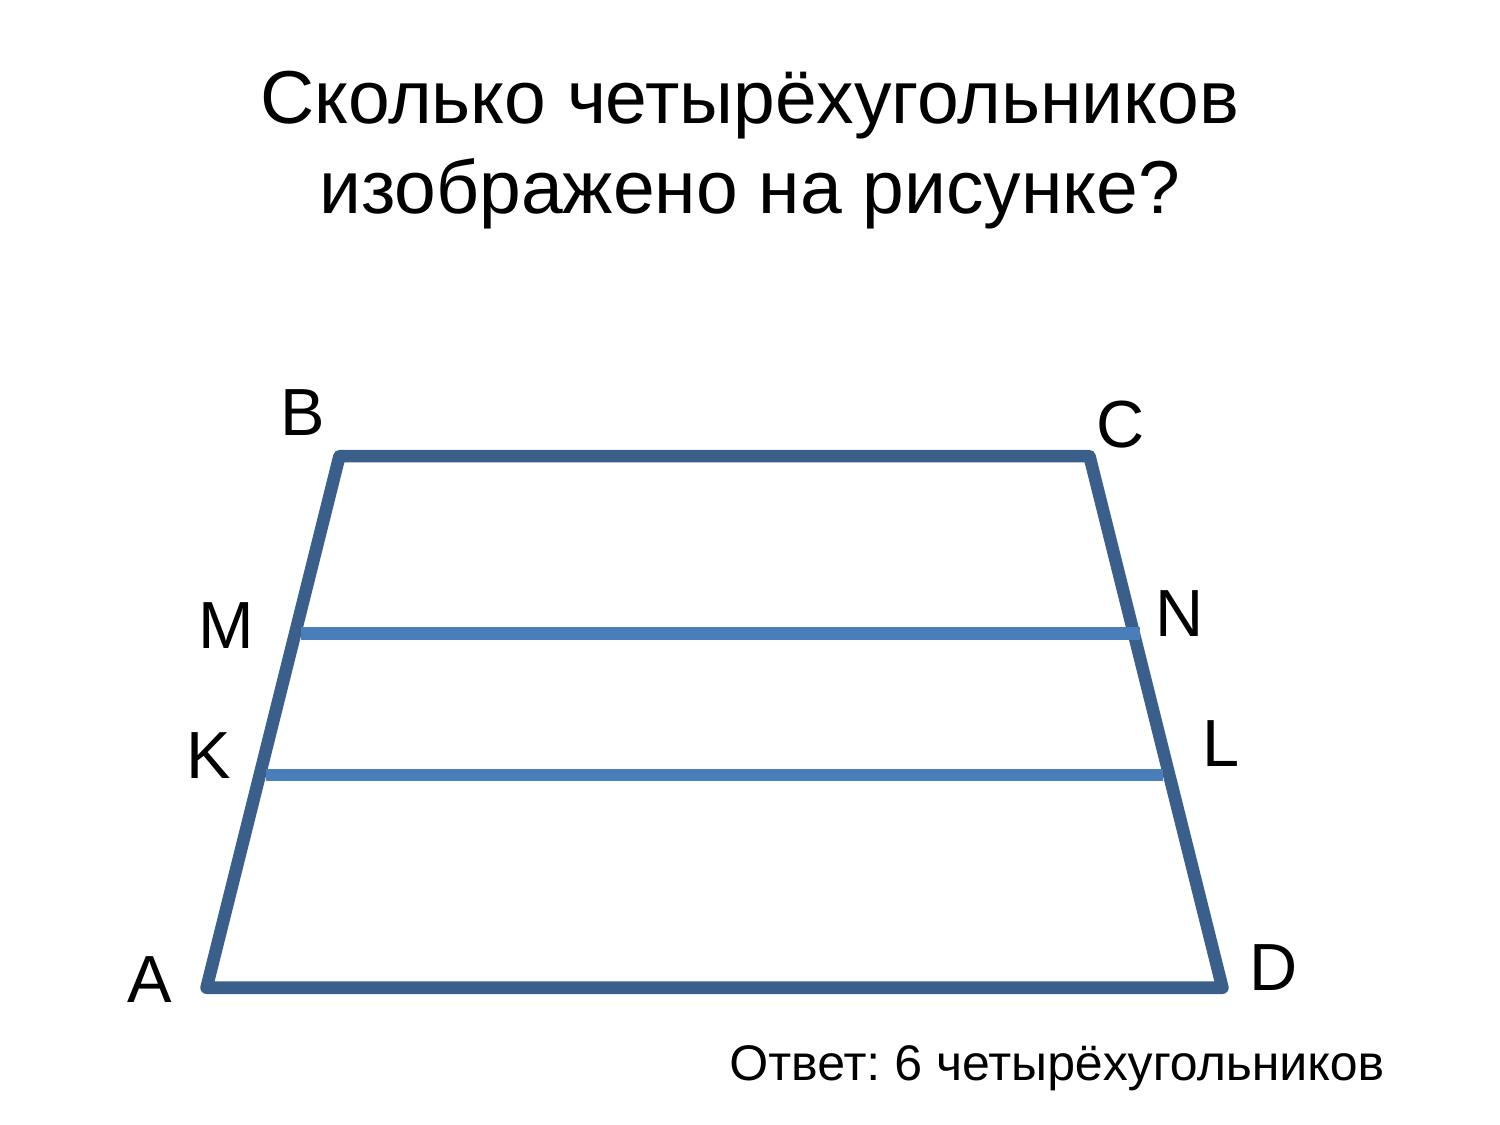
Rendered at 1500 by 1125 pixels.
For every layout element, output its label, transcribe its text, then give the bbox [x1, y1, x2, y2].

text_box B [266, 361, 341, 457]
title Сколько четырёхугольников изображено на рисунке? [75, 45, 1425, 233]
text_box D [1234, 916, 1313, 1012]
text_box M [183, 574, 269, 669]
text_box C [1081, 373, 1160, 469]
text_box N [1140, 562, 1219, 658]
text_box Ответ: 6 четырёхугольников [714, 1023, 1436, 1098]
text_box [204, 454, 1225, 990]
text_box А [112, 928, 187, 1024]
text_box K [171, 704, 246, 799]
text_box L [1187, 692, 1255, 788]
